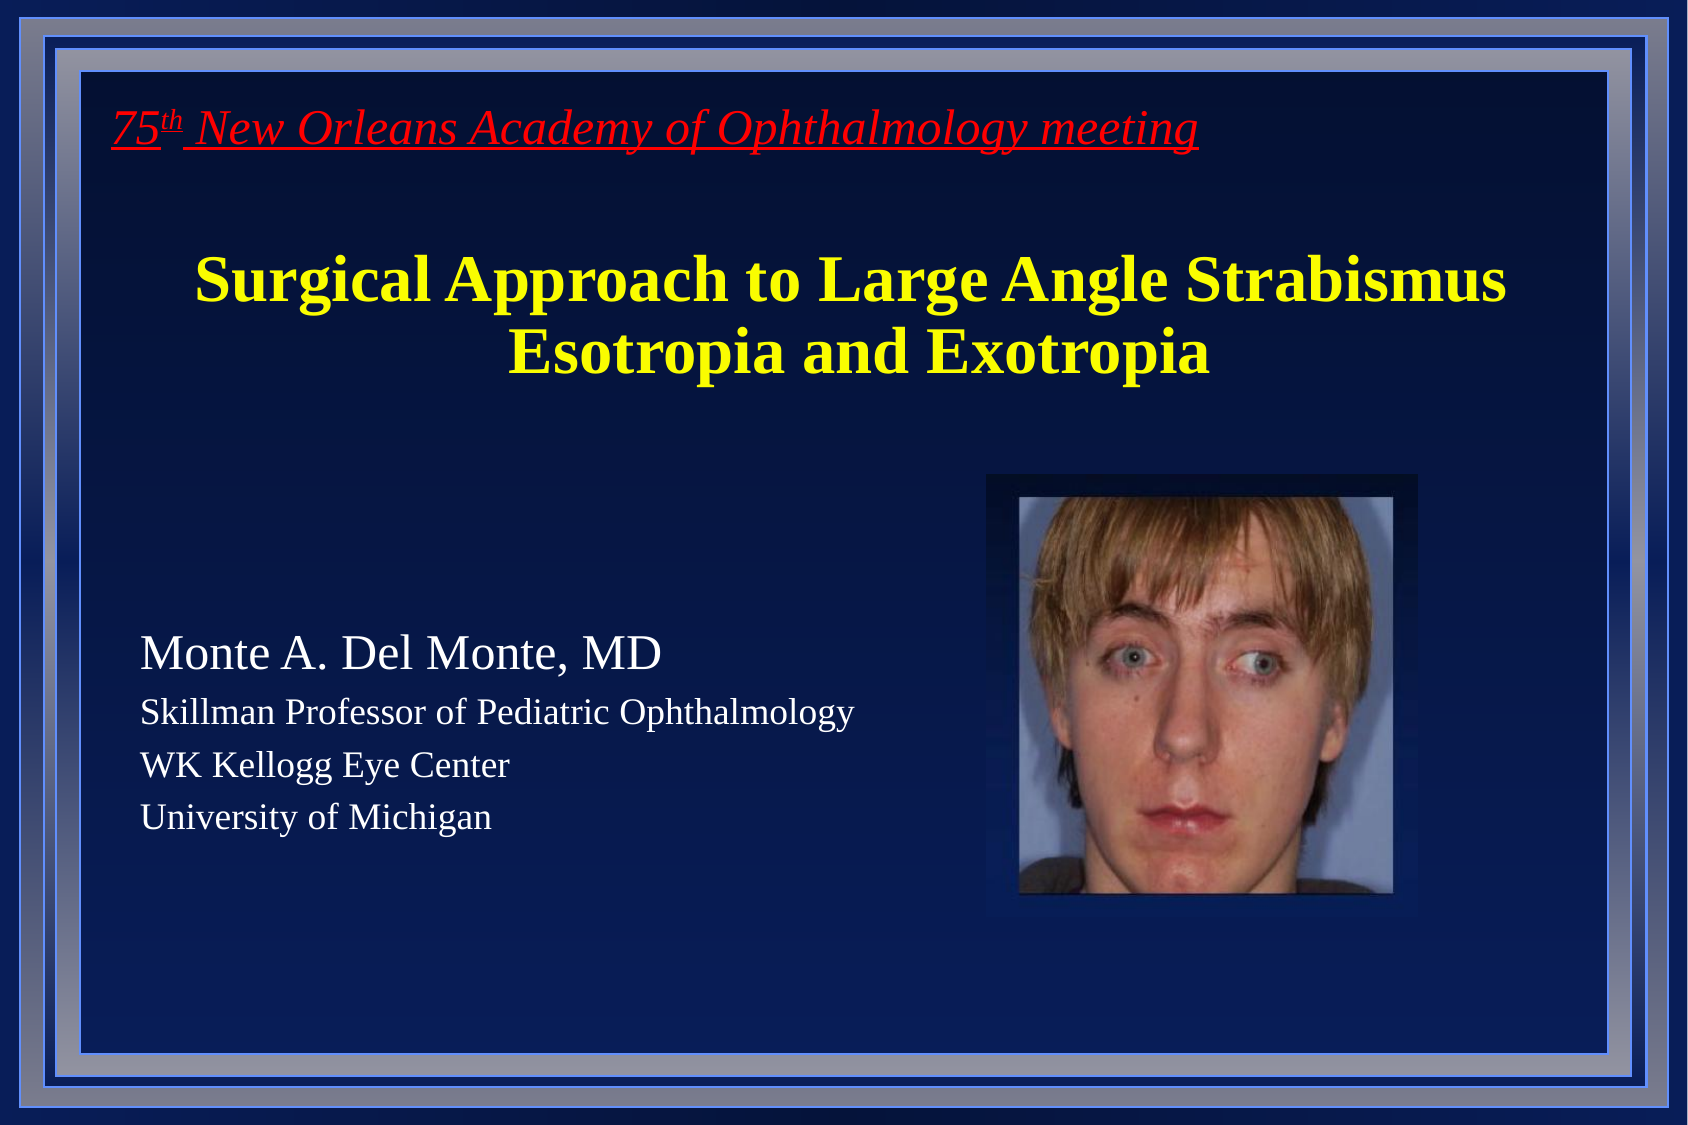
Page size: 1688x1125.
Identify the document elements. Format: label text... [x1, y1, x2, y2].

picture [985, 474, 1418, 917]
title Surgical Approach to Large Angle Strabismus Esotropia and Exotropia [154, 162, 1567, 550]
subtitle Monte A. Del Monte, MD Skillman Professor of Pediatric Ophthalmology WK Kellogg Eye Center University of Michigan [125, 612, 980, 875]
text_box 75th New Orleans Academy of Ophthalmology meeting [95, 86, 1321, 162]
